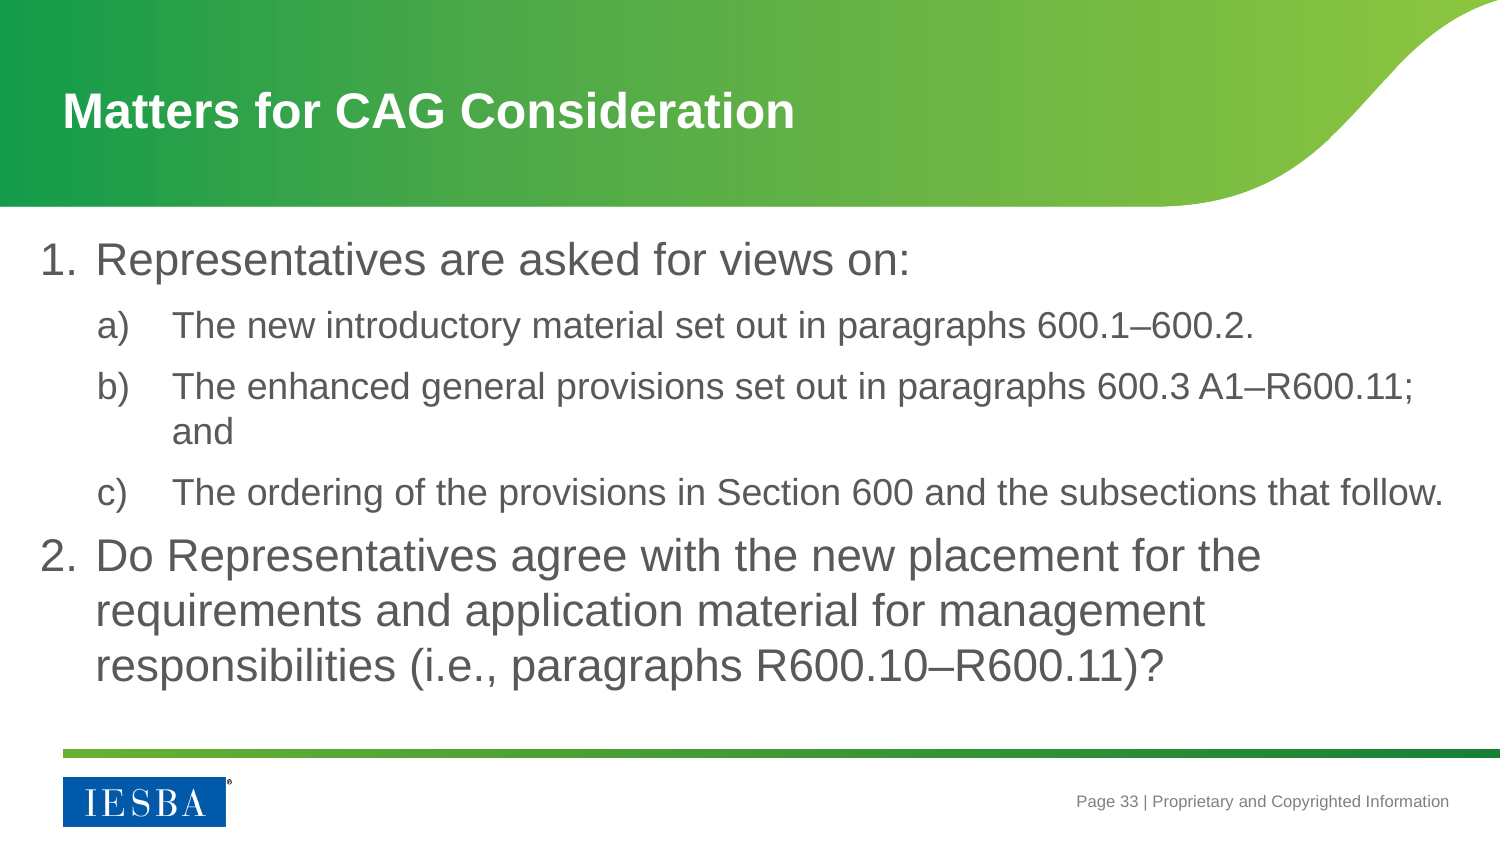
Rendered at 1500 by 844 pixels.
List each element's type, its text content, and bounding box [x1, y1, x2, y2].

list Representatives are asked for views on: The new introductory material set out in paragraphs 600.1–600.2. The enhanced general provisions set out in paragraphs 600.3 A1–R600.11; and The ordering of the provisions in Section 600 and the subsections that follow. Do Representatives agree with the new placement for the requirements and application material for management responsibilities (i.e., paragraphs R600.10–R600.11)? [24, 221, 1475, 725]
picture [0, 0, 1500, 207]
picture [63, 777, 232, 827]
title Matters for CAG Consideration [62, 75, 1300, 142]
